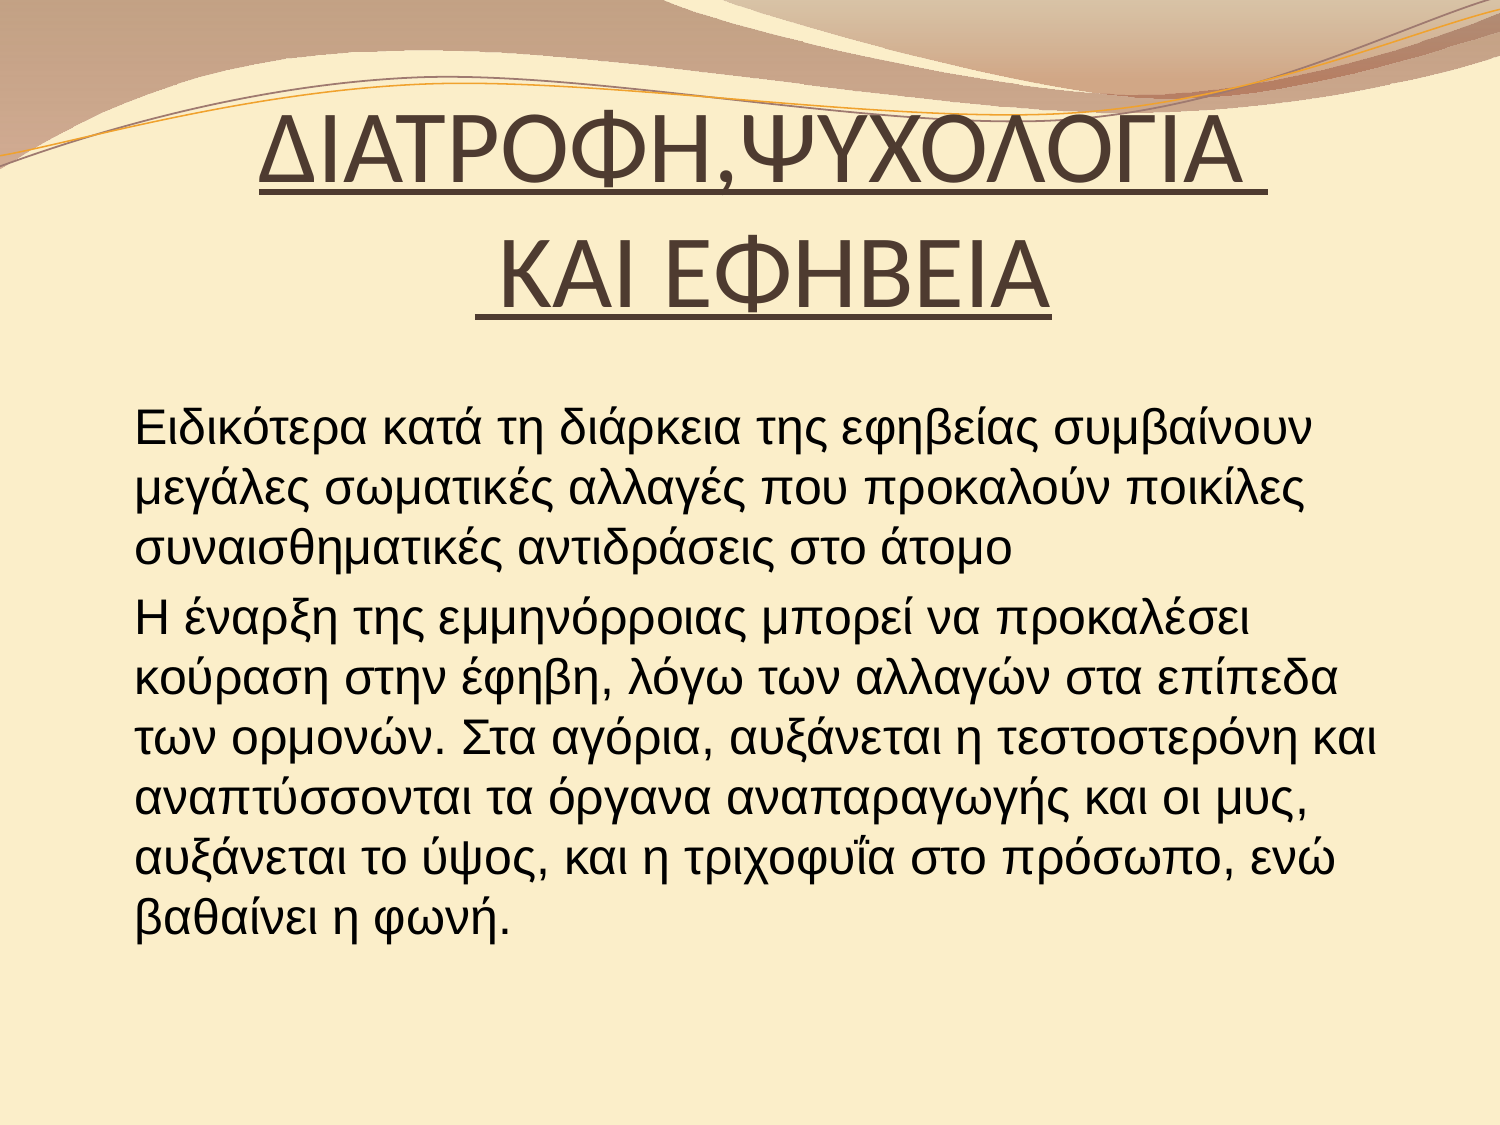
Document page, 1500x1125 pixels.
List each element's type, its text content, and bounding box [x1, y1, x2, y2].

list Ειδικότερα κατά τη διάρκεια της εφηβείας συμβαίνουν μεγάλες σωματικές αλλαγές που προκαλούν ποικίλες συναισθηματικές αντιδράσεις στο άτομο Η έναρξη της εμμηνόρροιας μπορεί να προκαλέσει κούραση στην έφηβη, λόγω των αλλαγών στα επίπεδα των ορμονών. Στα αγόρια, αυξάνεται η τεστοστερόνη και αναπτύσσονται τα όργανα αναπαραγωγής και οι μυς, αυξάνεται το ύψος, και η τριχοφυΐα στο πρόσωπο, ενώ βαθαίνει η φωνή. [75, 317, 1425, 1038]
title ΔΙΑΤΡΟΦΗ,ΨΥΧΟΛΟΓΙΑ ΚΑΙ ΕΦΗΒΕΙΑ [88, 70, 1439, 329]
